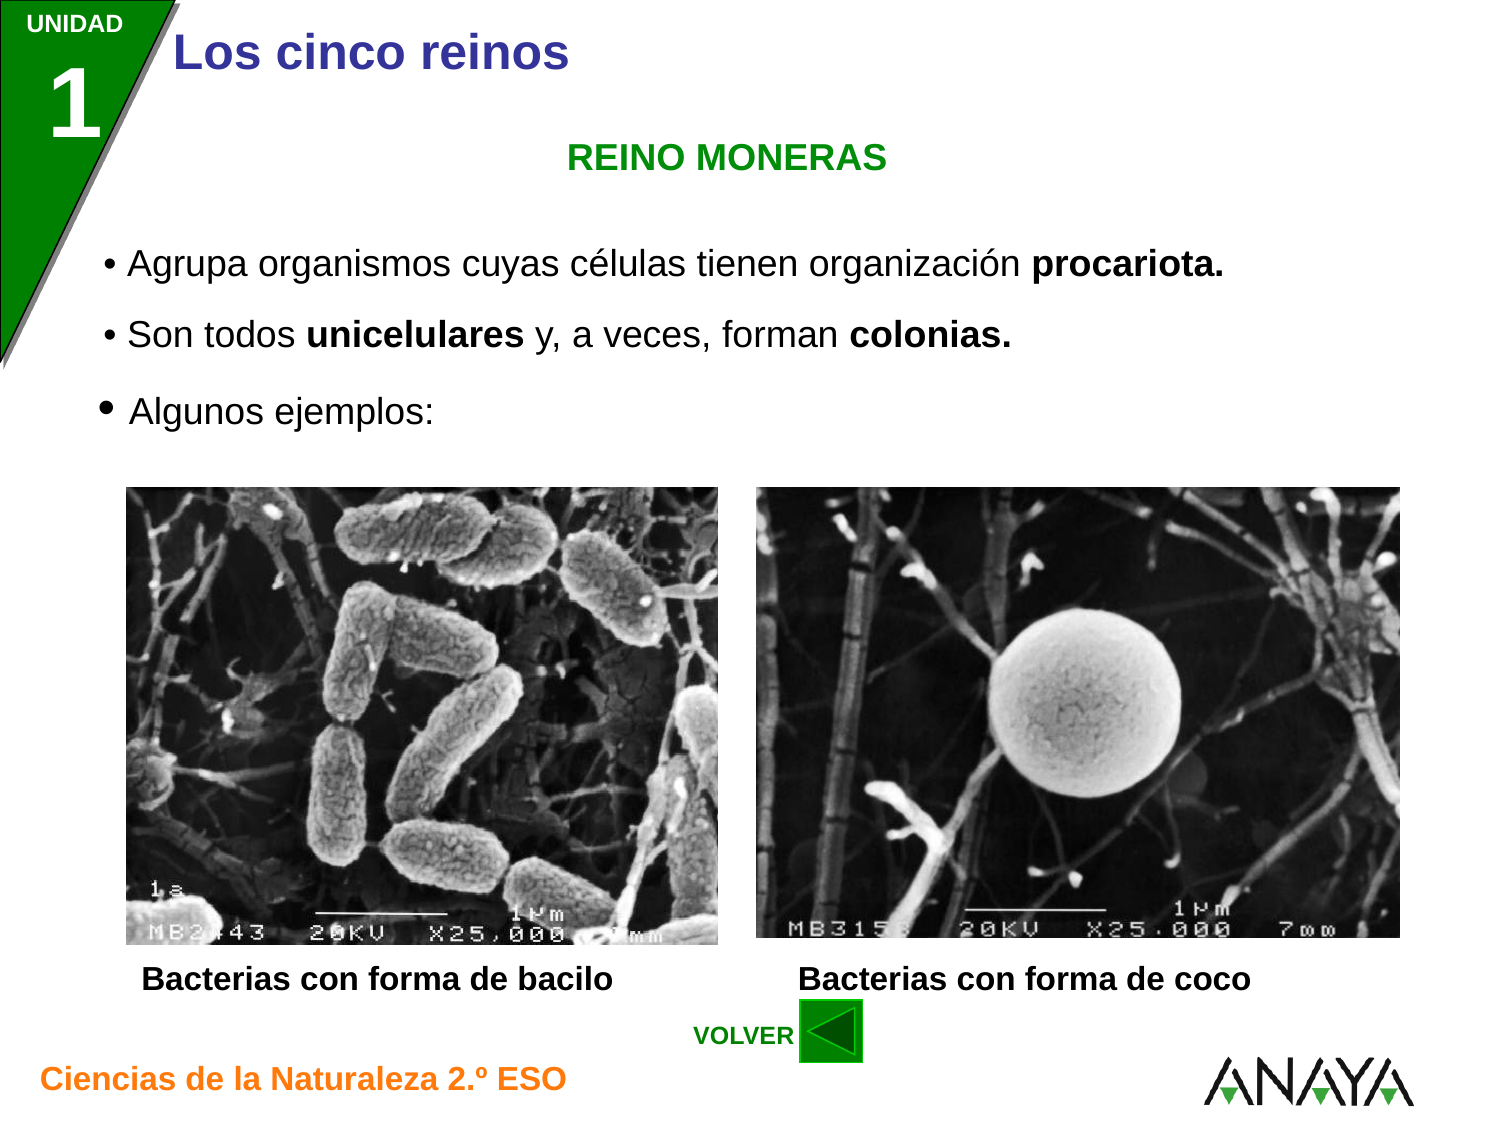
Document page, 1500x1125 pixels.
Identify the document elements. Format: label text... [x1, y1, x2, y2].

text_box [799, 1015, 863, 1063]
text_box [82, 366, 718, 1006]
text_box • Agrupa organismos cuyas células tienen organización procariota. [88, 231, 1500, 292]
text_box REINO MONERAS [552, 125, 948, 186]
text_box • Son todos unicelulares y, a veces, forman colonias. [88, 302, 1314, 363]
picture [1175, 1029, 1457, 1125]
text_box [756, 487, 1401, 1006]
text_box VOLVER [674, 1012, 813, 1058]
